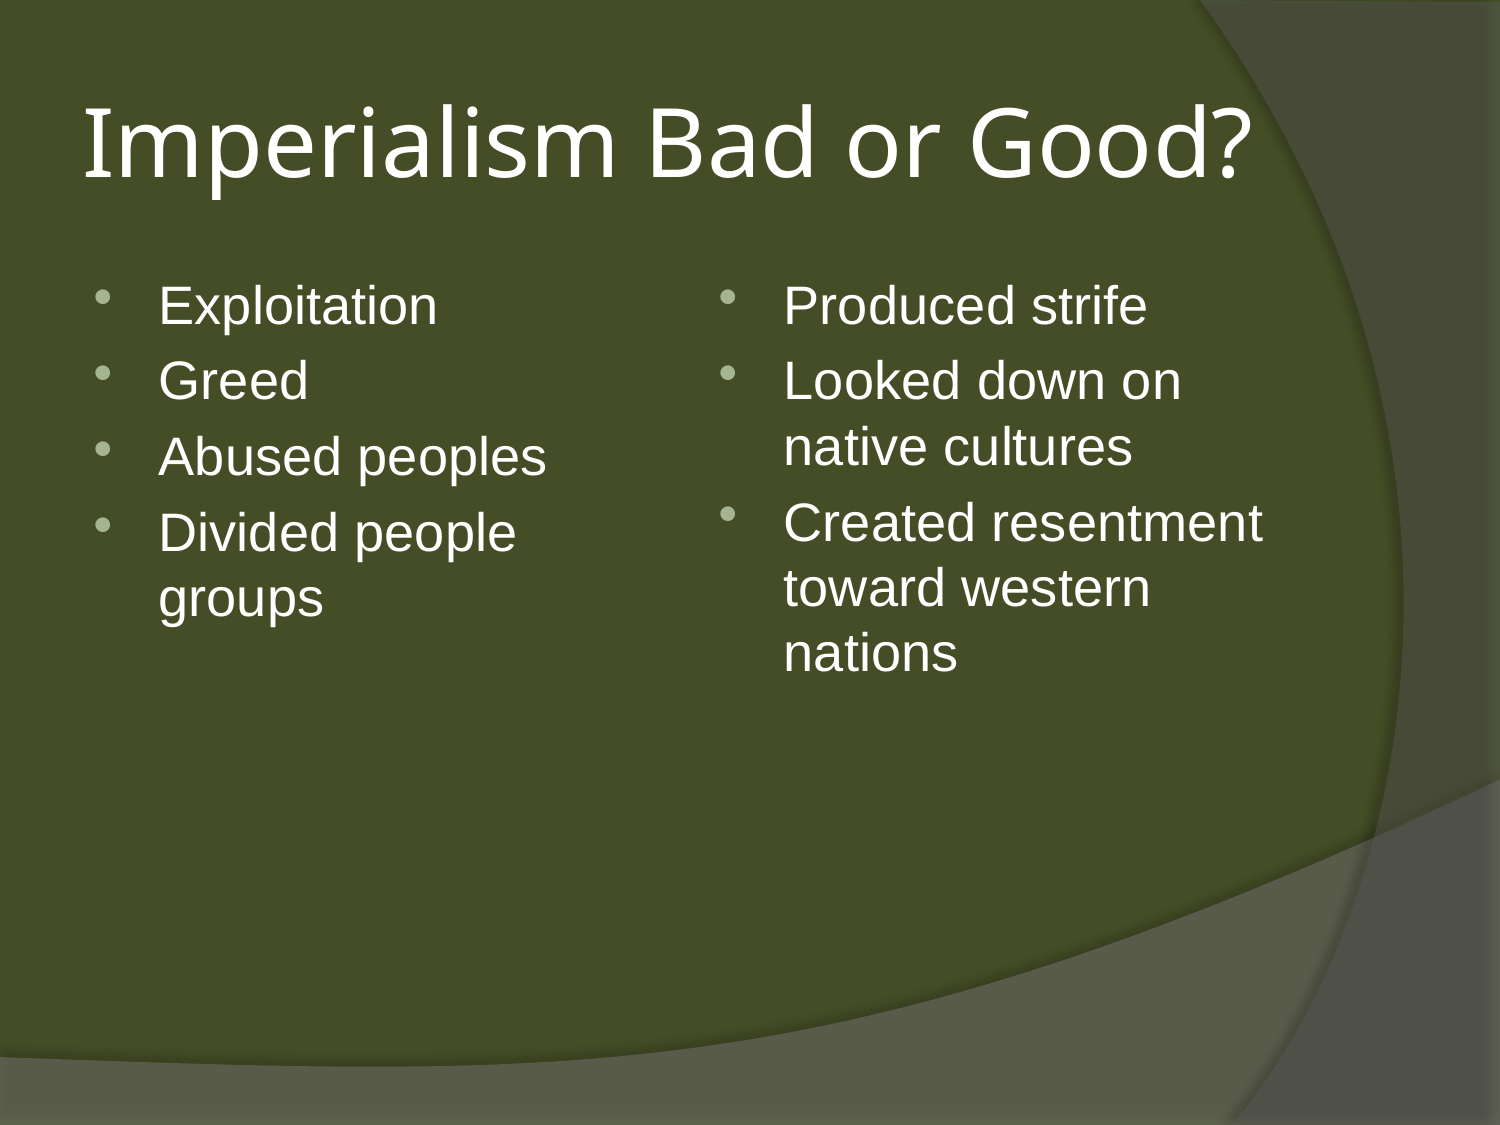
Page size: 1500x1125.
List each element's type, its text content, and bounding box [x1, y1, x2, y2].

list Exploitation Greed Abused peoples Divided people groups [75, 262, 675, 1005]
title Imperialism Bad or Good? [75, 45, 1300, 233]
list Produced strife Looked down on native cultures Created resentment toward western nations [699, 262, 1300, 1005]
